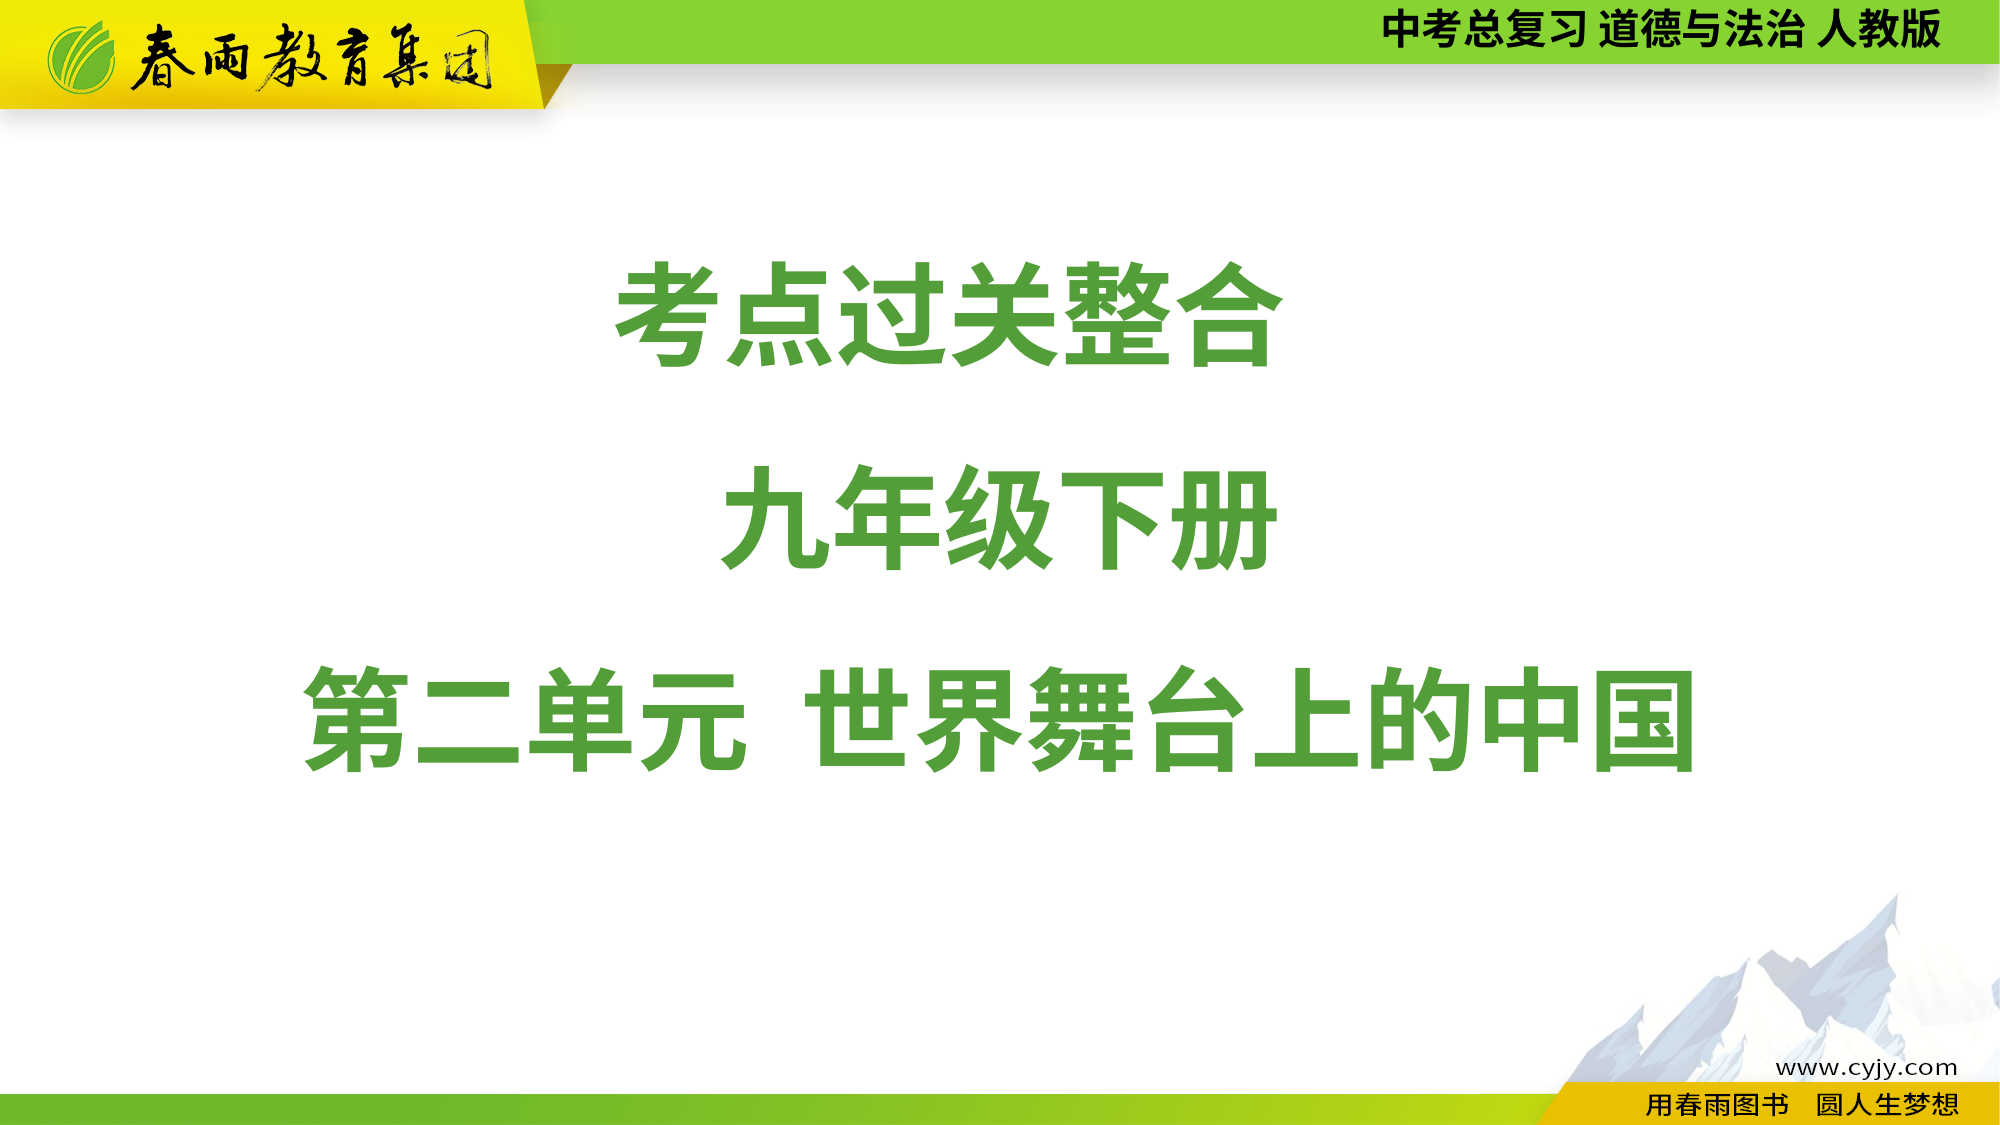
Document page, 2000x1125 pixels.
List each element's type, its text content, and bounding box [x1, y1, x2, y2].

text_box 考点过关整合 九年级下册 第二单元 世界舞台上的中国 [54, 170, 1946, 793]
picture [0, 0, 2000, 1125]
